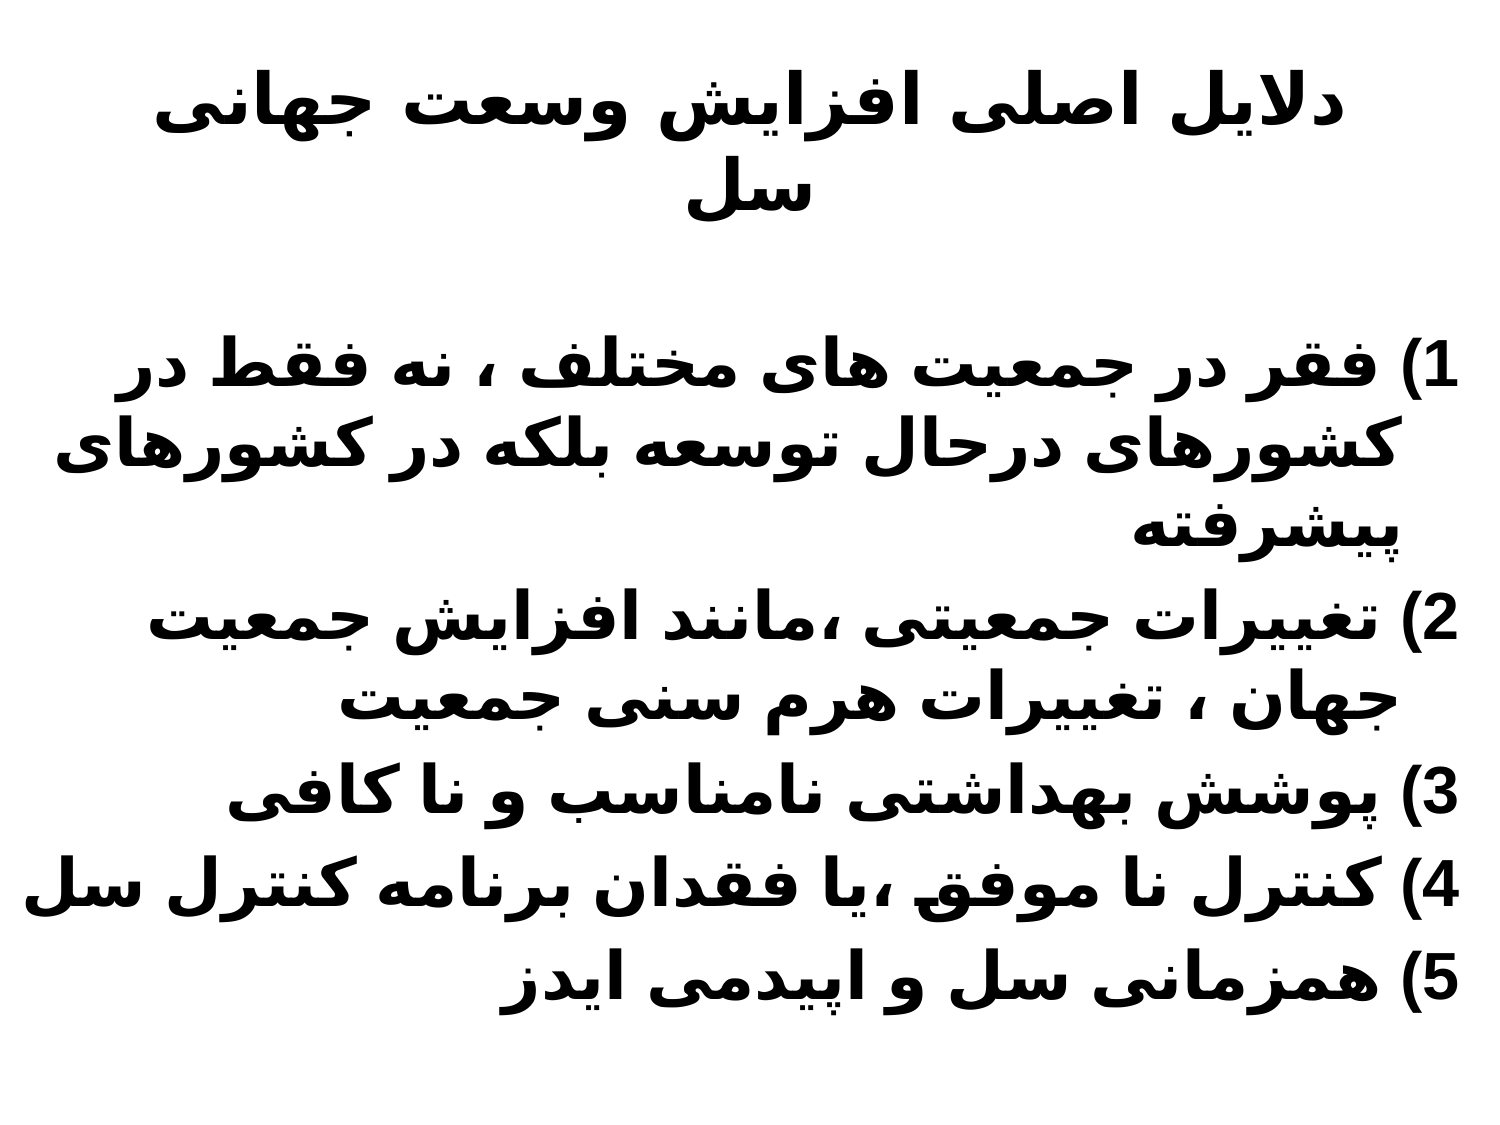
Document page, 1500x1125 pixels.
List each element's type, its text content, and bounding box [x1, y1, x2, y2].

title دلایل اصلی افزایش وسعت جهانی سل [75, 45, 1425, 233]
list 1) فقر در جمعیت های مختلف ، نه فقط در کشورهای درحال توسعه بلکه در کشورهای پیشرفته 2) تغییرات جمعیتی ،مانند افزایش جمعیت جهان ، تغییرات هرم سنی جمعیت 3) پوشش بهداشتی نامناسب و نا کافی 4) کنترل نا موفق ،یا فقدان برنامه کنترل سل 5) همزمانی سل و اپیدمی ایدز [0, 312, 1475, 988]
